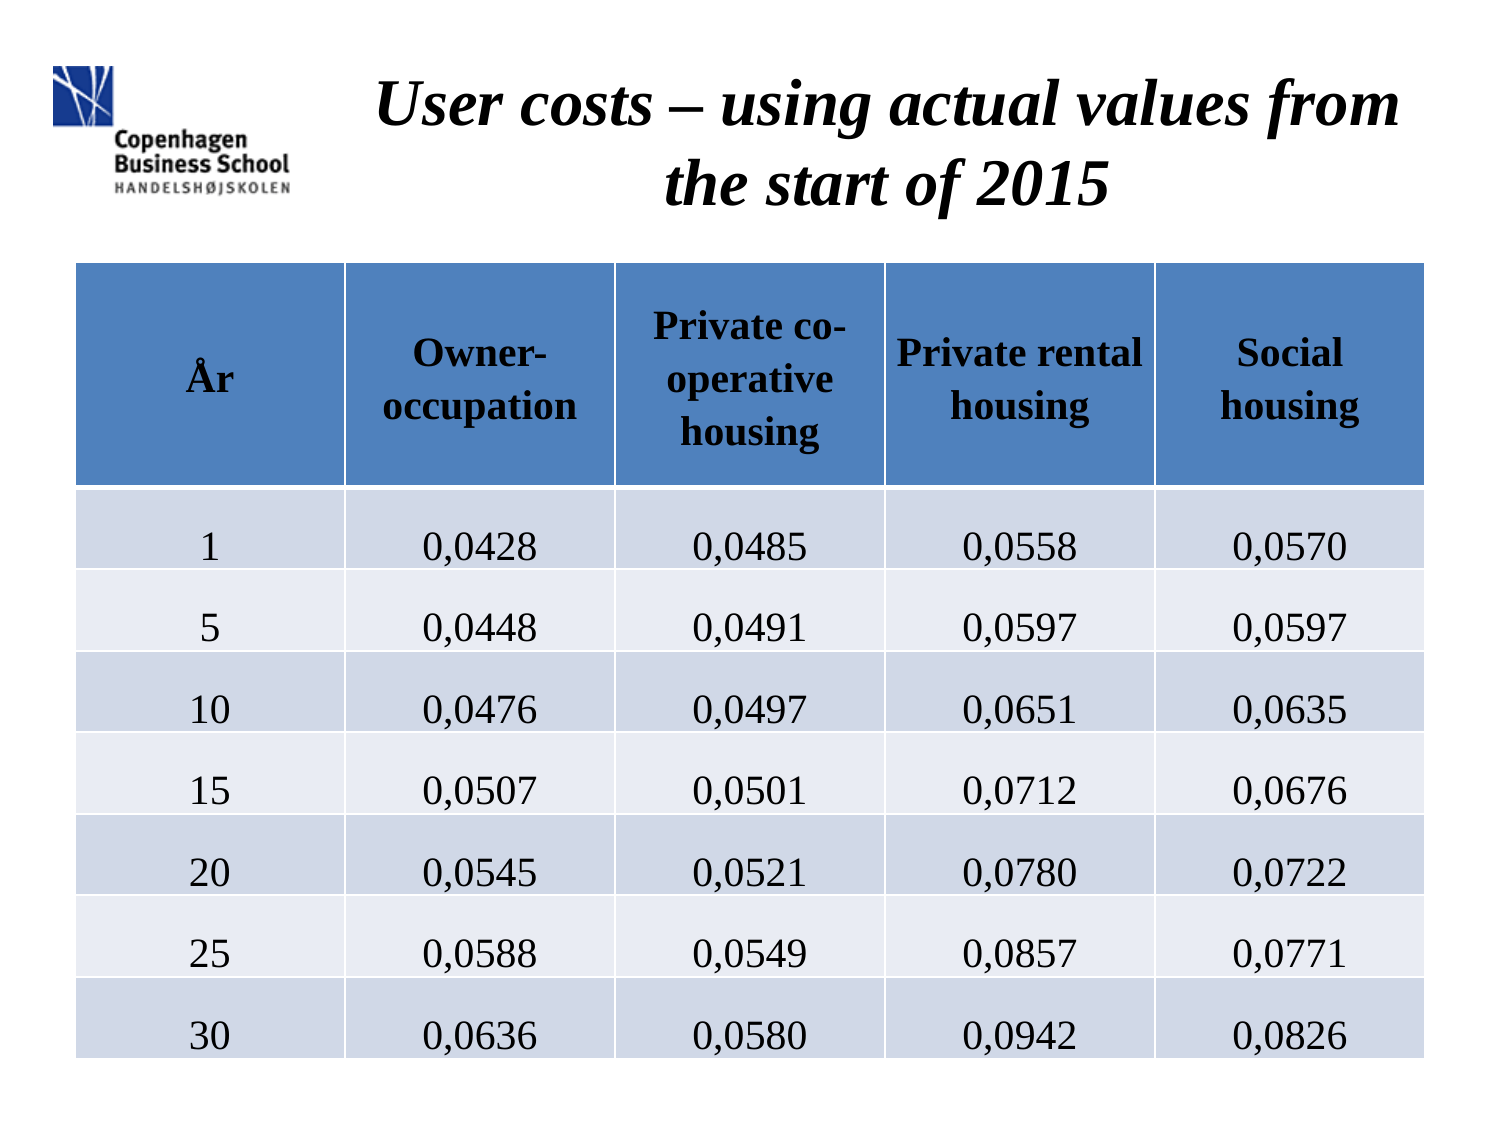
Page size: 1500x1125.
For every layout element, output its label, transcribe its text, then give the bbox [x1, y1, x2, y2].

table_cell 0,0570 [1156, 490, 1424, 568]
table_cell 0,0722 [1156, 815, 1424, 894]
table_cell 0,0651 [886, 652, 1154, 731]
table_header Private rental housing [886, 263, 1154, 485]
table_cell 0,0771 [1156, 896, 1424, 976]
table_header Owner-occupation [346, 263, 614, 485]
table_header Social housing [1156, 263, 1424, 485]
table_cell 0,0549 [616, 896, 884, 976]
table_cell 0,0780 [886, 815, 1154, 894]
table_cell 0,0636 [346, 978, 614, 1058]
table_cell 0,0558 [886, 490, 1154, 568]
table_cell 0,0497 [616, 652, 884, 731]
table_cell 0,0501 [616, 733, 884, 813]
table_cell 0,0428 [346, 490, 614, 568]
table_cell 0,0448 [346, 570, 614, 650]
table_header År [76, 263, 344, 485]
table_cell 0,0580 [616, 978, 884, 1058]
table_cell 10 [76, 652, 344, 731]
table_cell 0,0597 [1156, 570, 1424, 650]
table_cell 0,0491 [616, 570, 884, 650]
table_cell 0,0507 [346, 733, 614, 813]
table_cell 30 [76, 978, 344, 1058]
table_cell 0,0676 [1156, 733, 1424, 813]
table_cell 5 [76, 570, 344, 650]
title User costs – using actual values from the start of 2015 [351, 45, 1425, 233]
table_cell 1 [76, 490, 344, 568]
table_cell 0,0635 [1156, 652, 1424, 731]
table_cell 0,0942 [886, 978, 1154, 1058]
table_cell 20 [76, 815, 344, 894]
picture [52, 66, 293, 198]
table_cell 0,0826 [1156, 978, 1424, 1058]
table_cell 0,0712 [886, 733, 1154, 813]
table_cell 0,0545 [346, 815, 614, 894]
table_cell 15 [76, 733, 344, 813]
table_cell 0,0588 [346, 896, 614, 976]
table_cell 0,0597 [886, 570, 1154, 650]
table_cell 0,0857 [886, 896, 1154, 976]
table_cell 25 [76, 896, 344, 976]
table_header Private co-operative housing [616, 263, 884, 485]
table_cell 0,0521 [616, 815, 884, 894]
table_cell 0,0485 [616, 490, 884, 568]
table_cell 0,0476 [346, 652, 614, 731]
